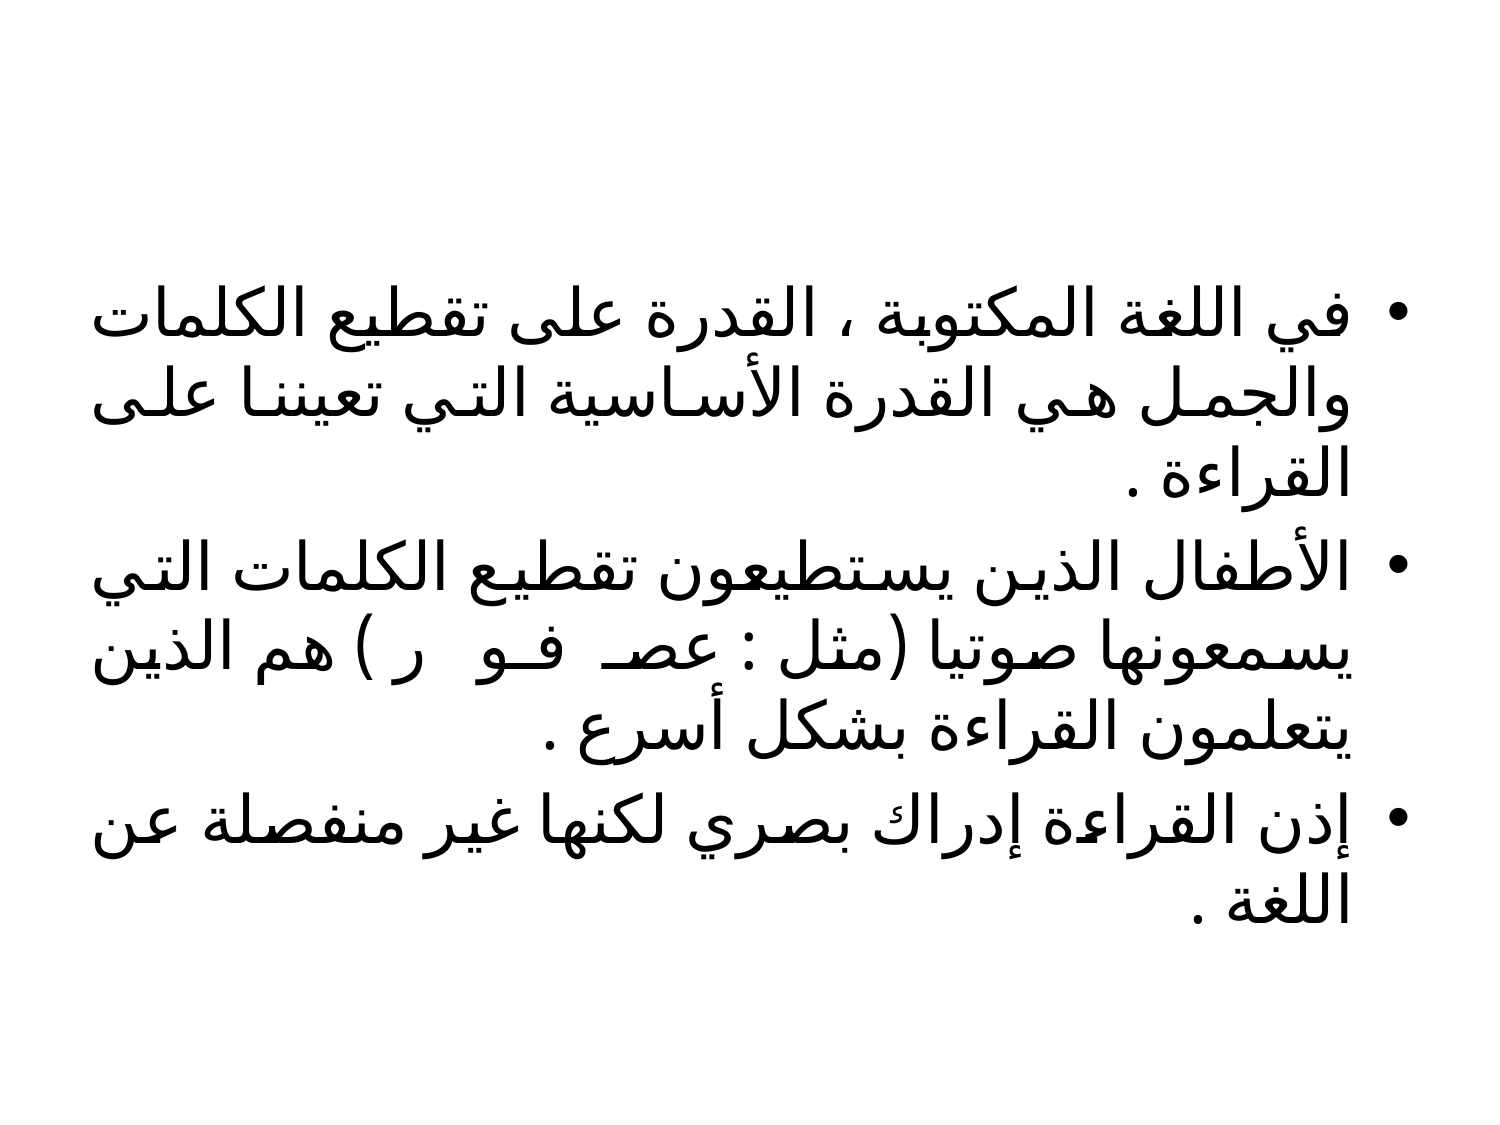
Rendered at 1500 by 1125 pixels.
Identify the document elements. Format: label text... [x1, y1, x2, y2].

list في اللغة المكتوبة ، القدرة على تقطيع الكلمات والجمل هي القدرة الأساسية التي تعيننا على القراءة . الأطفال الذين يستطيعون تقطيع الكلمات التي يسمعونها صوتيا (مثل : عصـ فـو ر ) هم الذين يتعلمون القراءة بشكل أسرع . إذن القراءة إدراك بصري لكنها غير منفصلة عن اللغة . [75, 262, 1425, 1005]
